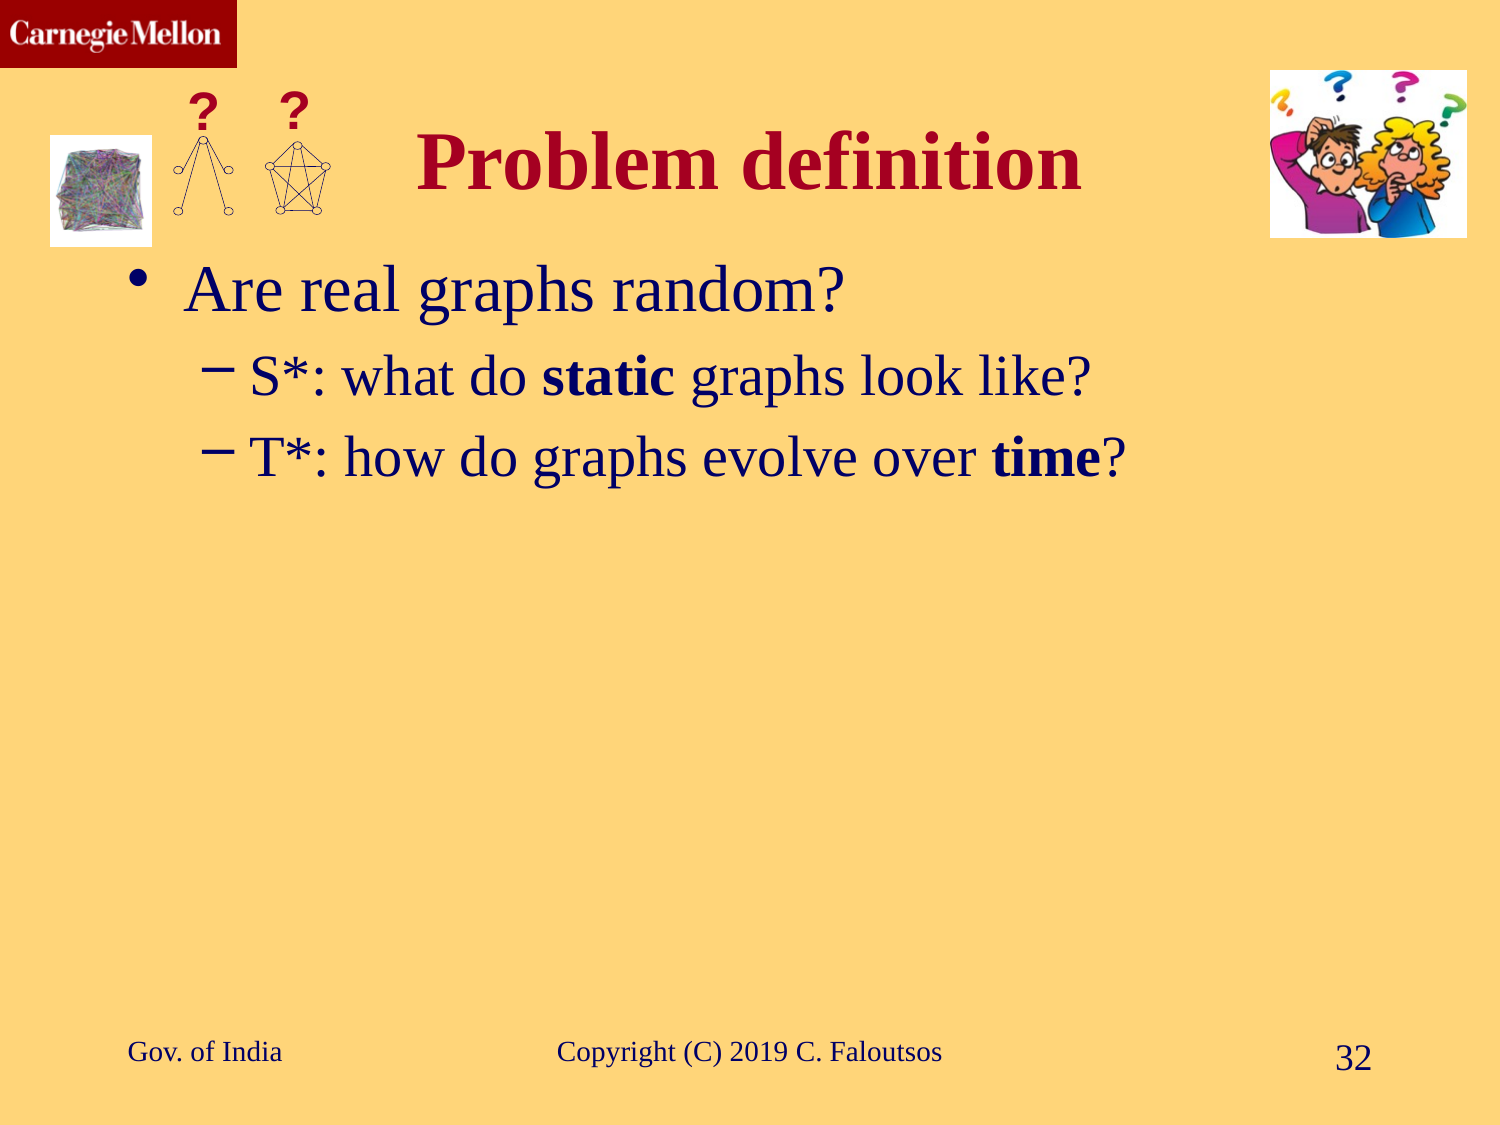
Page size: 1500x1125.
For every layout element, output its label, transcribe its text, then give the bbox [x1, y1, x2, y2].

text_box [50, 67, 331, 247]
title Problem definition [335, 99, 1265, 213]
slide_number 32 [1074, 1024, 1388, 1101]
picture [0, 0, 237, 68]
list Are real graphs random? S*: what do static graphs look like? T*: how do graphs evolve over time? [112, 237, 1272, 1001]
footer Copyright (C) 2019 C. Faloutsos [512, 1024, 988, 1101]
slide_number Gov. of India [112, 1024, 426, 1101]
picture [1270, 70, 1468, 238]
